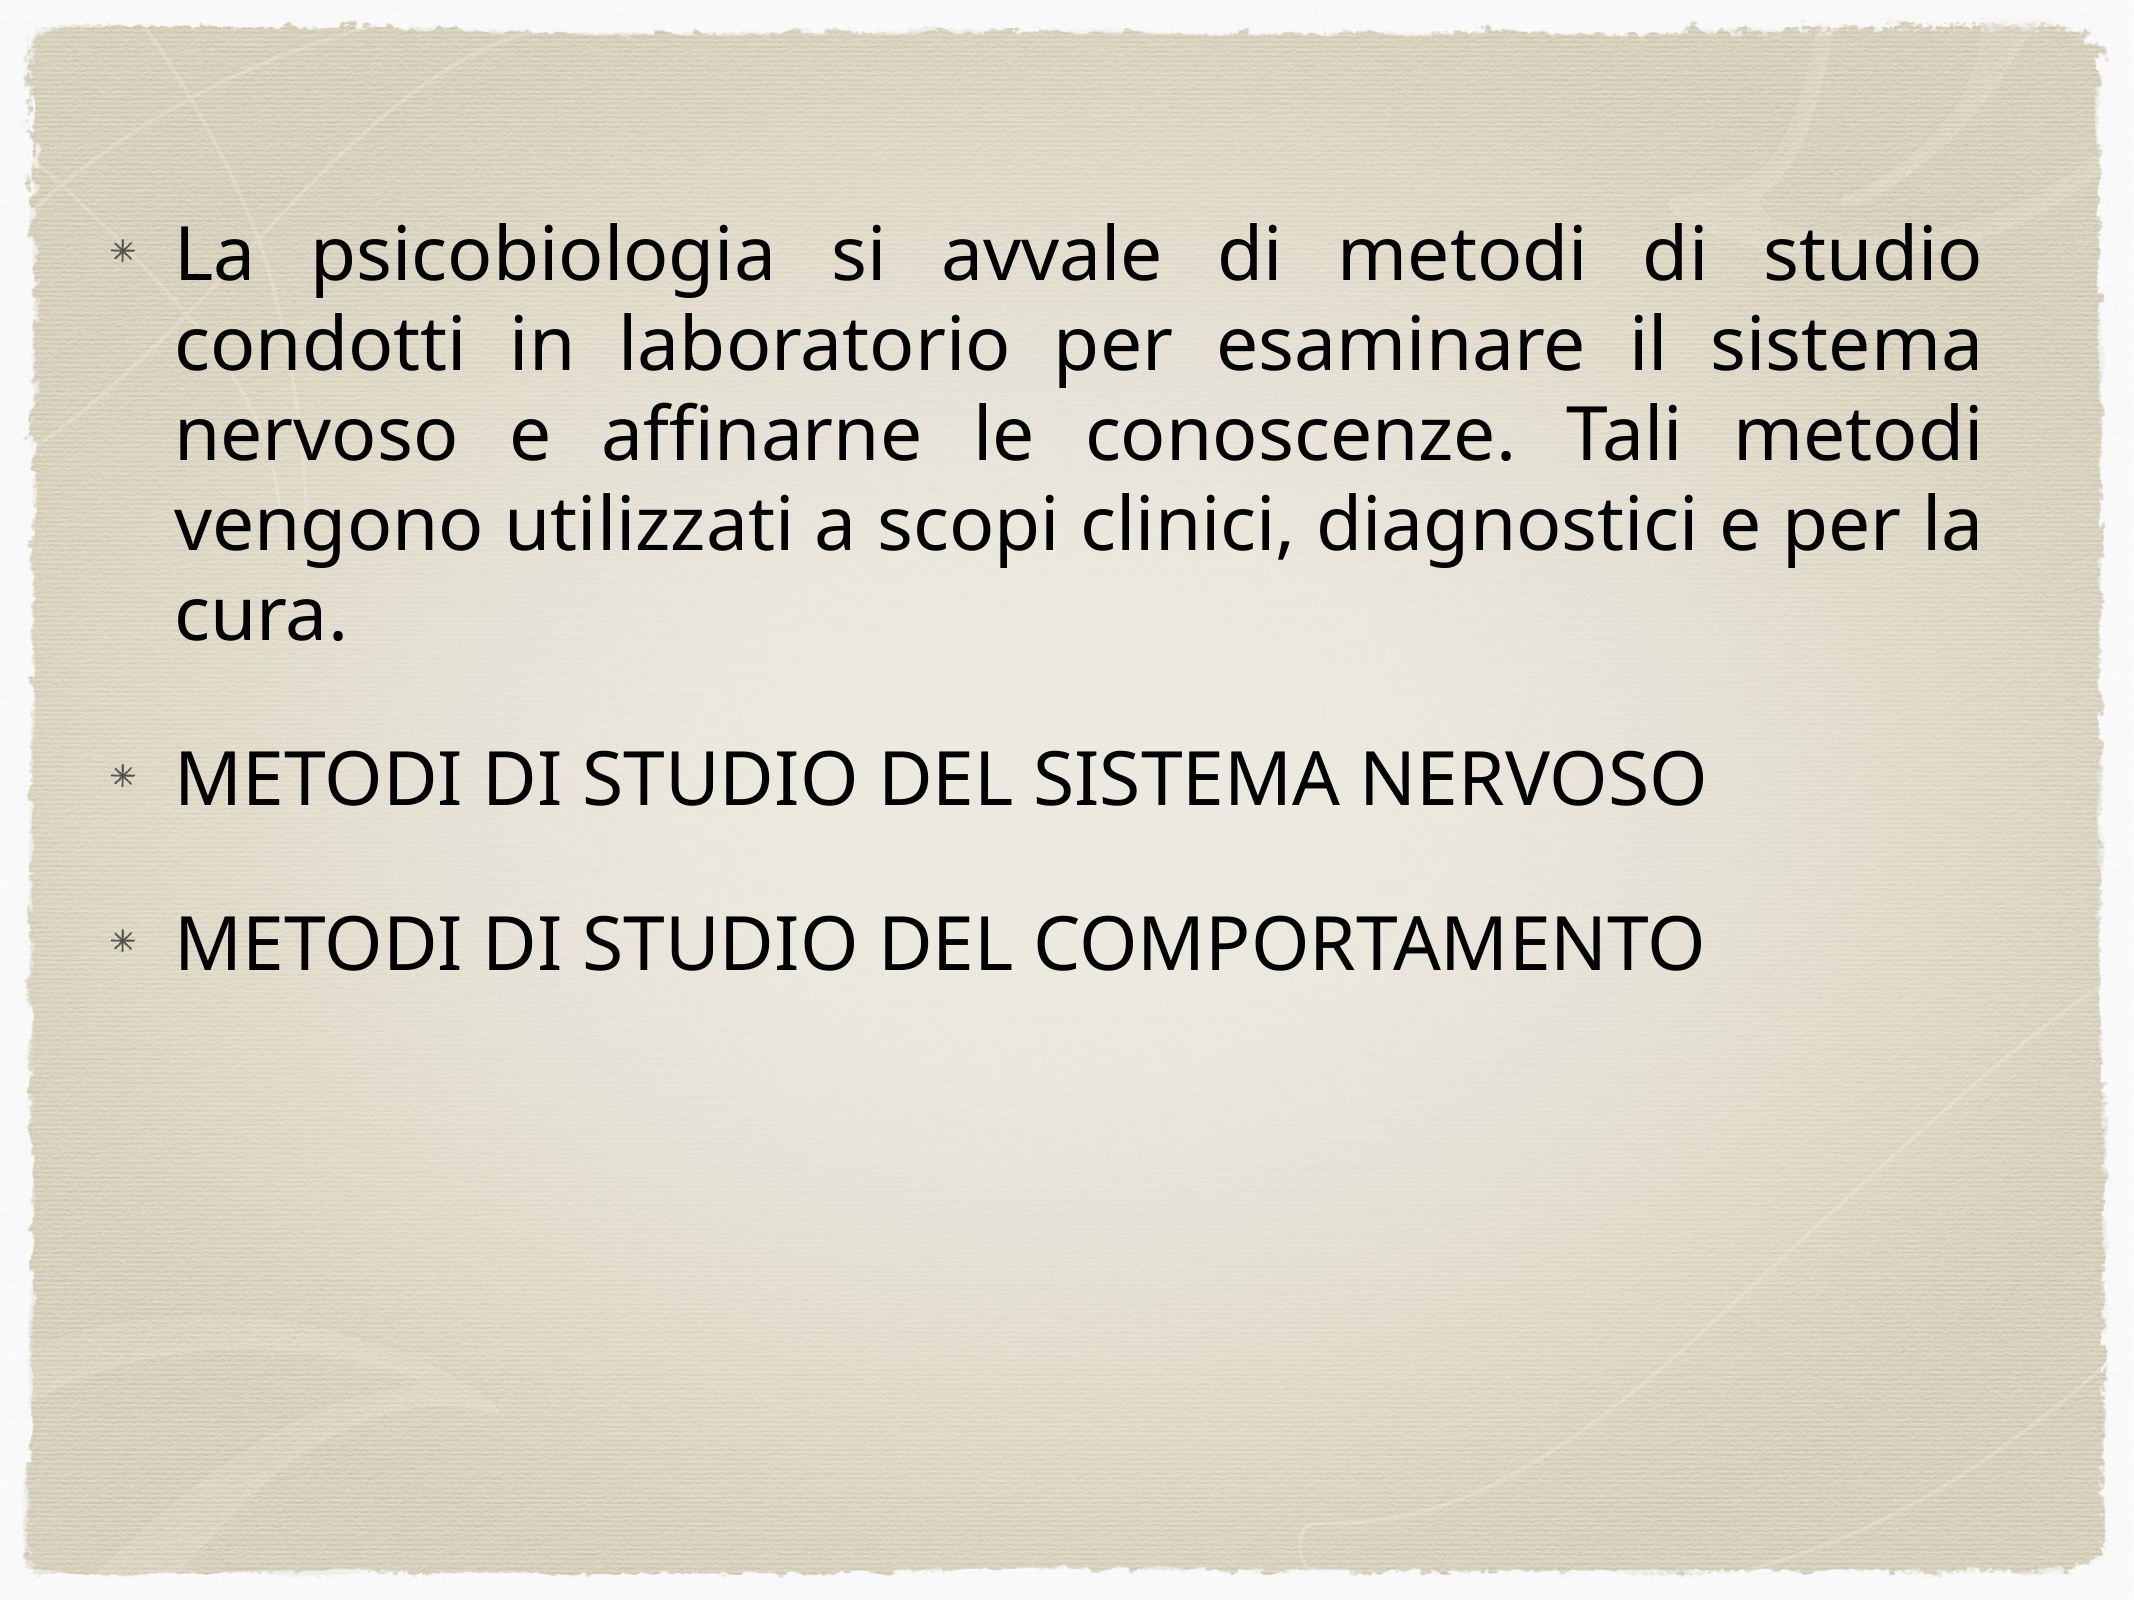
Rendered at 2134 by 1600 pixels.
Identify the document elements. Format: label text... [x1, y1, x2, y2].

list La psicobiologia si avvale di metodi di studio condotti in laboratorio per esaminare il sistema nervoso e affinarne le conoscenze. Tali metodi vengono utilizzati a scopi clinici, diagnostici e per la cura. METODI DI STUDIO DEL SISTEMA NERVOSO METODI DI STUDIO DEL COMPORTAMENTO [109, 126, 1986, 1065]
picture [0, 0, 2134, 1600]
